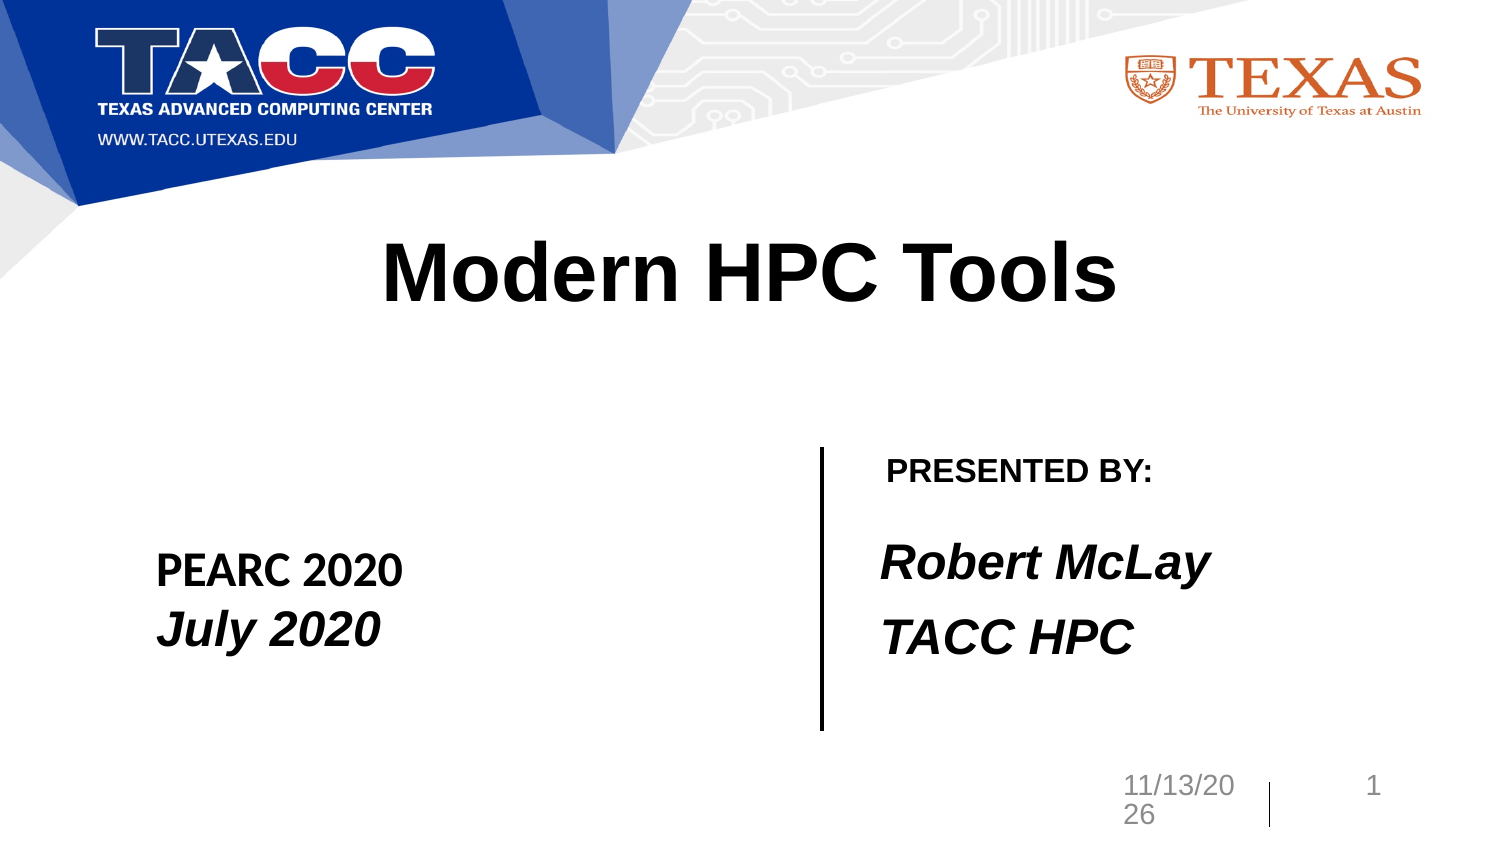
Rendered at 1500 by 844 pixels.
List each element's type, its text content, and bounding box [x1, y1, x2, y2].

text_box PEARC 2020 July 2020 [141, 529, 958, 664]
picture [0, 326, 1500, 844]
picture [0, 0, 1500, 210]
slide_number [1108, 762, 1255, 807]
text_box Modern HPC Tools [0, 210, 1500, 326]
list Robert McLay TACC HPC [865, 529, 1442, 762]
slide_number 1 [1284, 762, 1397, 807]
